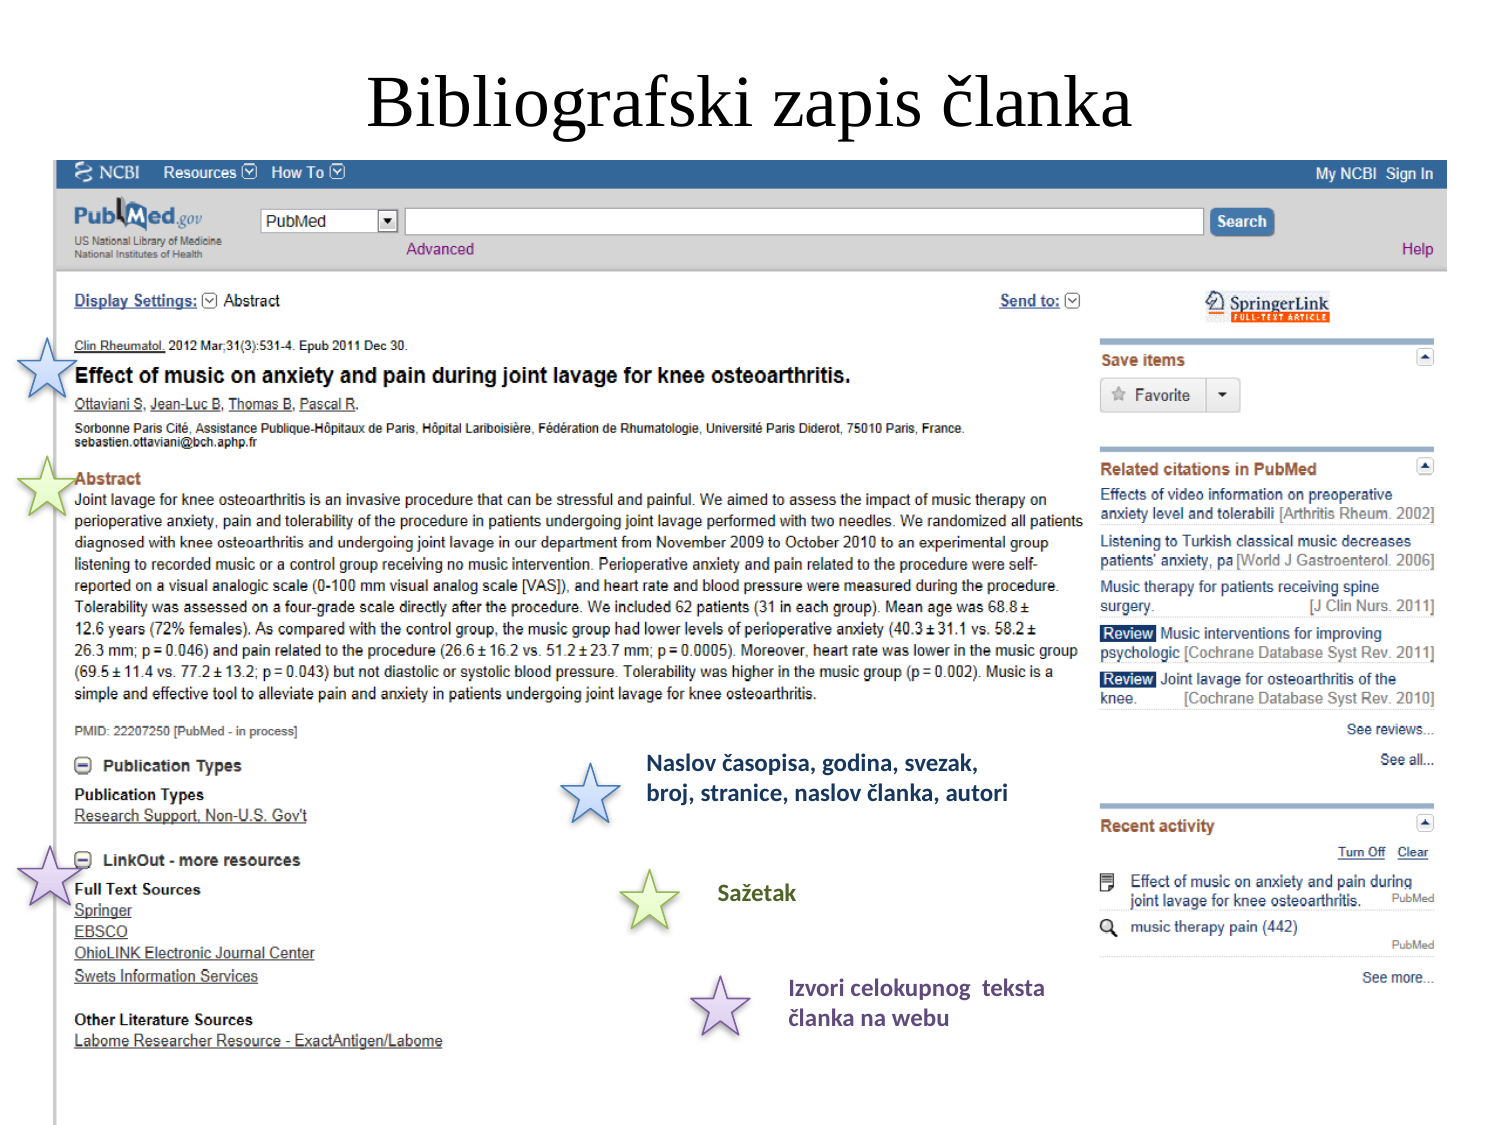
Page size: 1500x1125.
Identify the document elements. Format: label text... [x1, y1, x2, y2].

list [52, 160, 1448, 1125]
text_box [16, 337, 47, 398]
title Bibliografski zapis članka [75, 45, 1425, 149]
text_box [16, 455, 47, 516]
text_box [16, 852, 47, 906]
